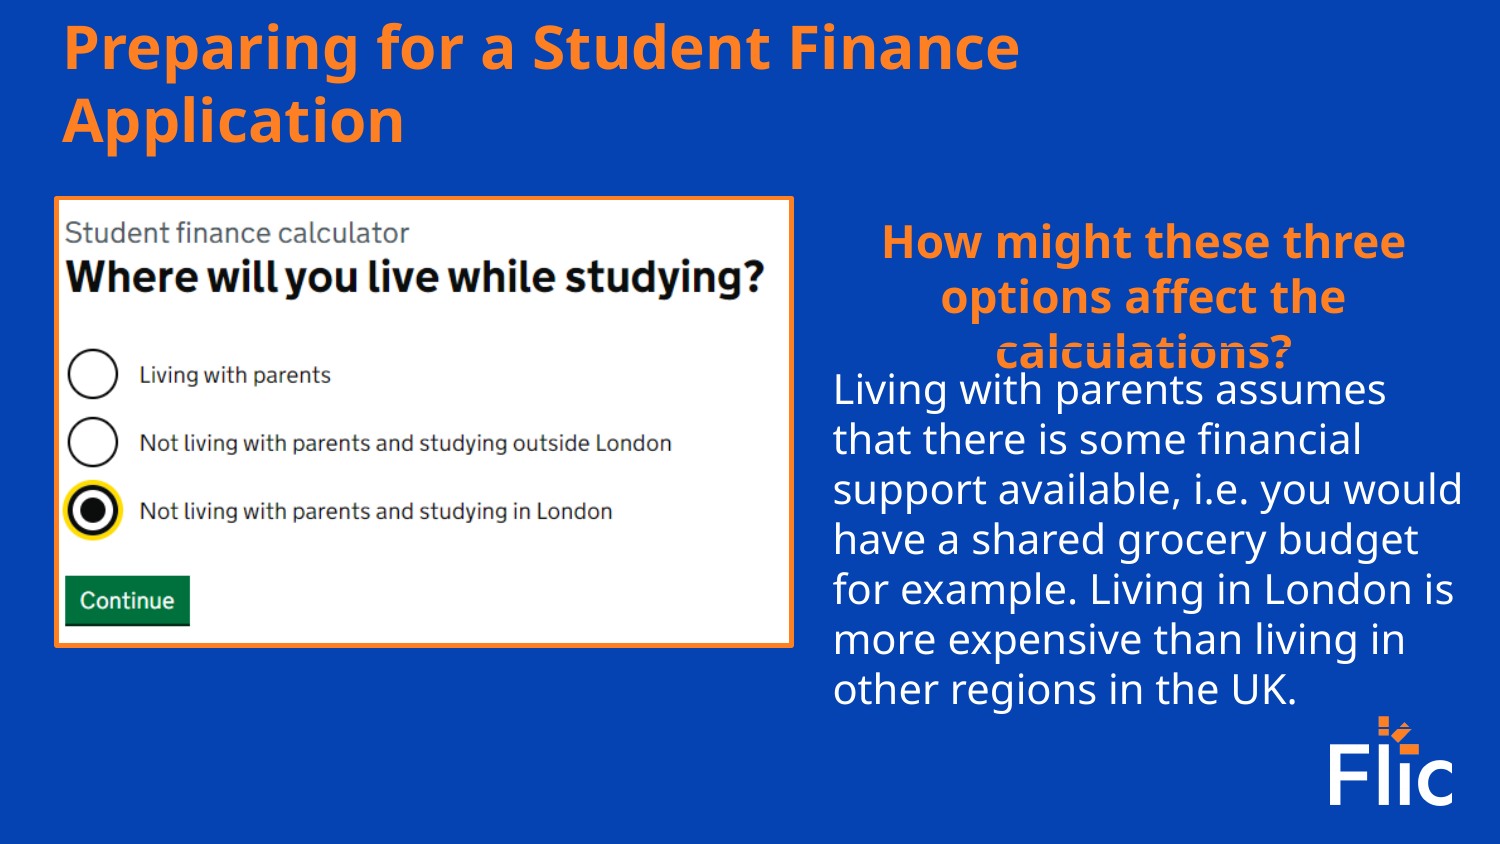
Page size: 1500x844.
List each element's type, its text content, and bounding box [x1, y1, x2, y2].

title Preparing for a Student Finance Application [47, 39, 1336, 125]
picture [1330, 729, 1452, 806]
text_box How might these three options affect the calculations? [801, 197, 1486, 393]
text_box Living with parents assumes that there is some financial support available, i.e. you would have a shared grocery budget for example. Living in London is more expensive than living in other regions in the UK. [817, 347, 1486, 729]
picture [58, 200, 790, 644]
